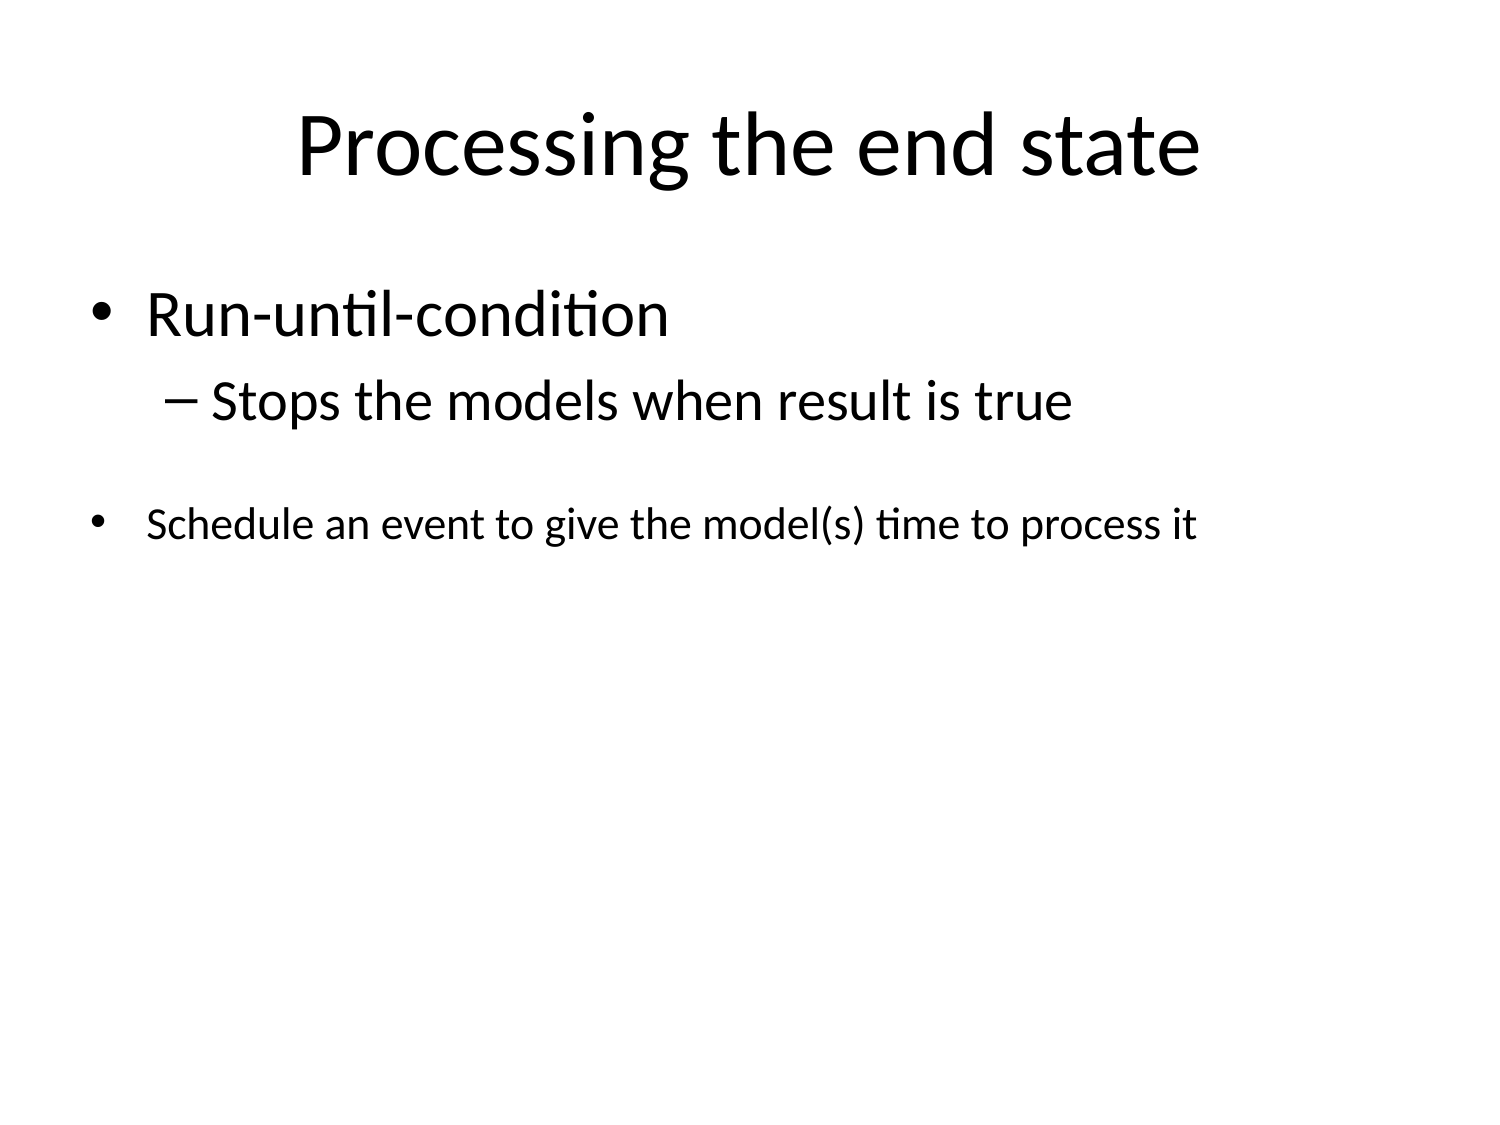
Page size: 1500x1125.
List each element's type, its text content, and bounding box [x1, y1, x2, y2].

list Run-until-condition Stops the models when result is true Schedule an event to give the model(s) time to process it [75, 262, 1425, 1005]
title Processing the end state [75, 45, 1425, 233]
